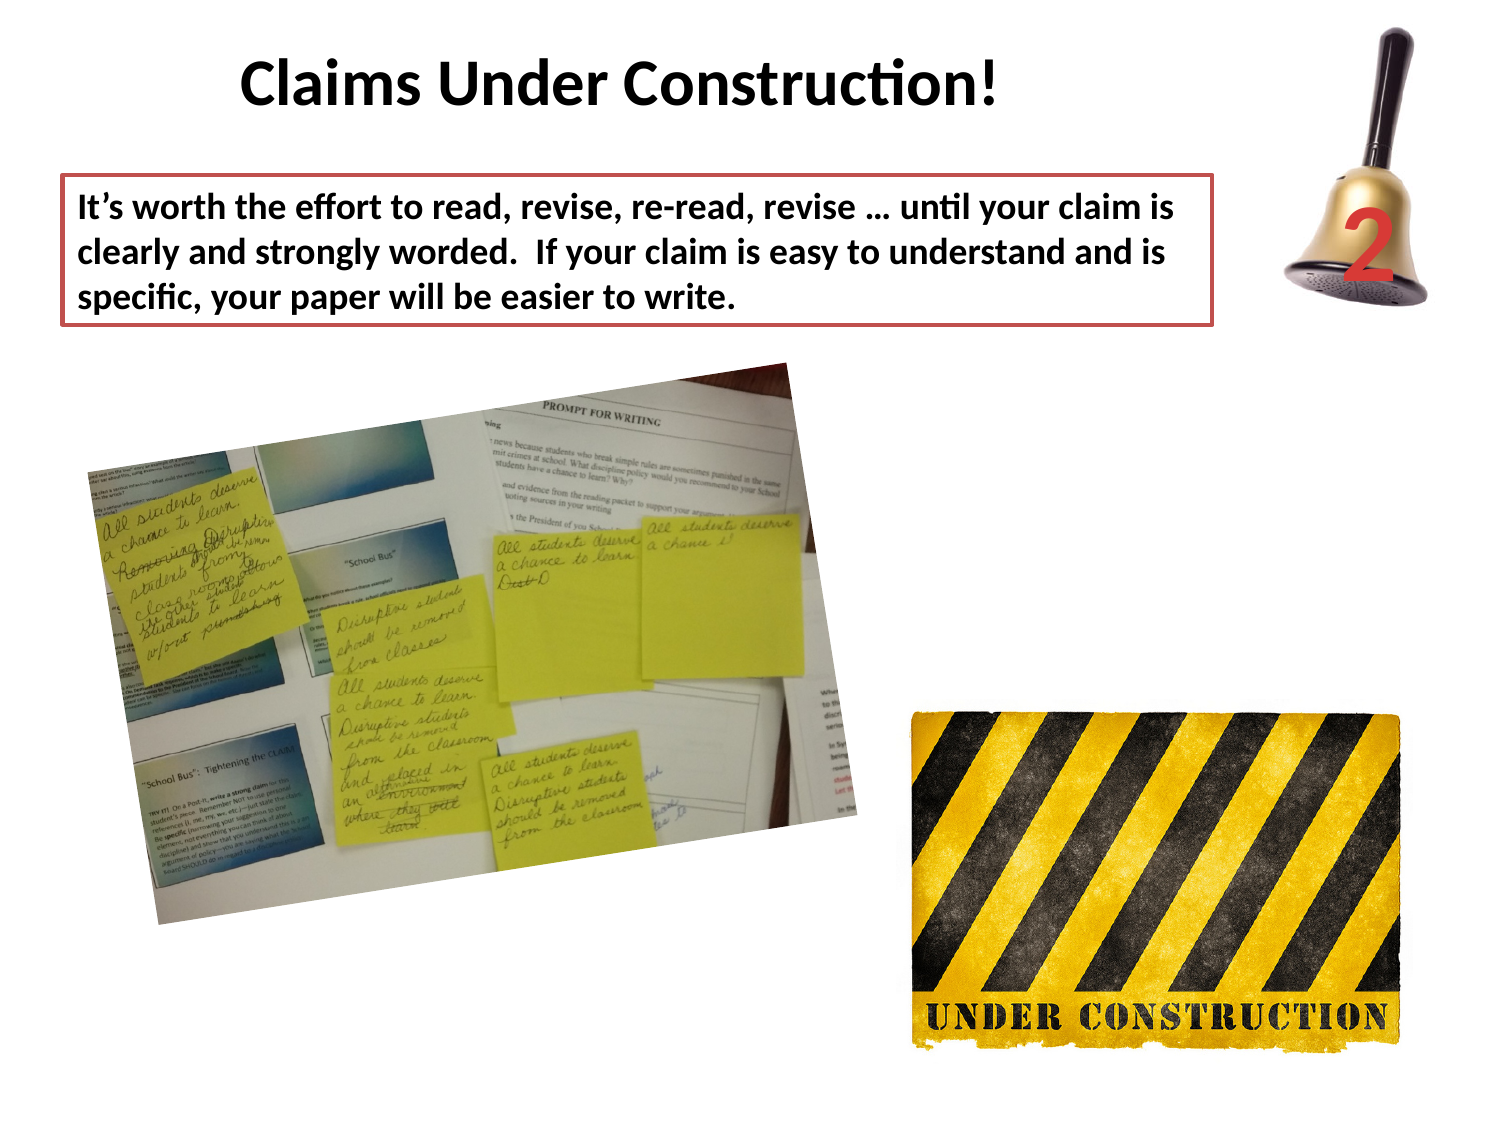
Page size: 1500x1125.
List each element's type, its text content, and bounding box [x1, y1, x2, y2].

picture [1214, 24, 1500, 313]
subtitle Claims Under Construction! [225, 31, 1209, 173]
picture [895, 699, 1414, 1065]
text_box It’s worth the effort to read, revise, re-read, revise … until your claim is clearly and strongly worded. If your claim is easy to understand and is specific, your paper will be easier to write. [60, 173, 1214, 327]
picture [87, 362, 858, 925]
